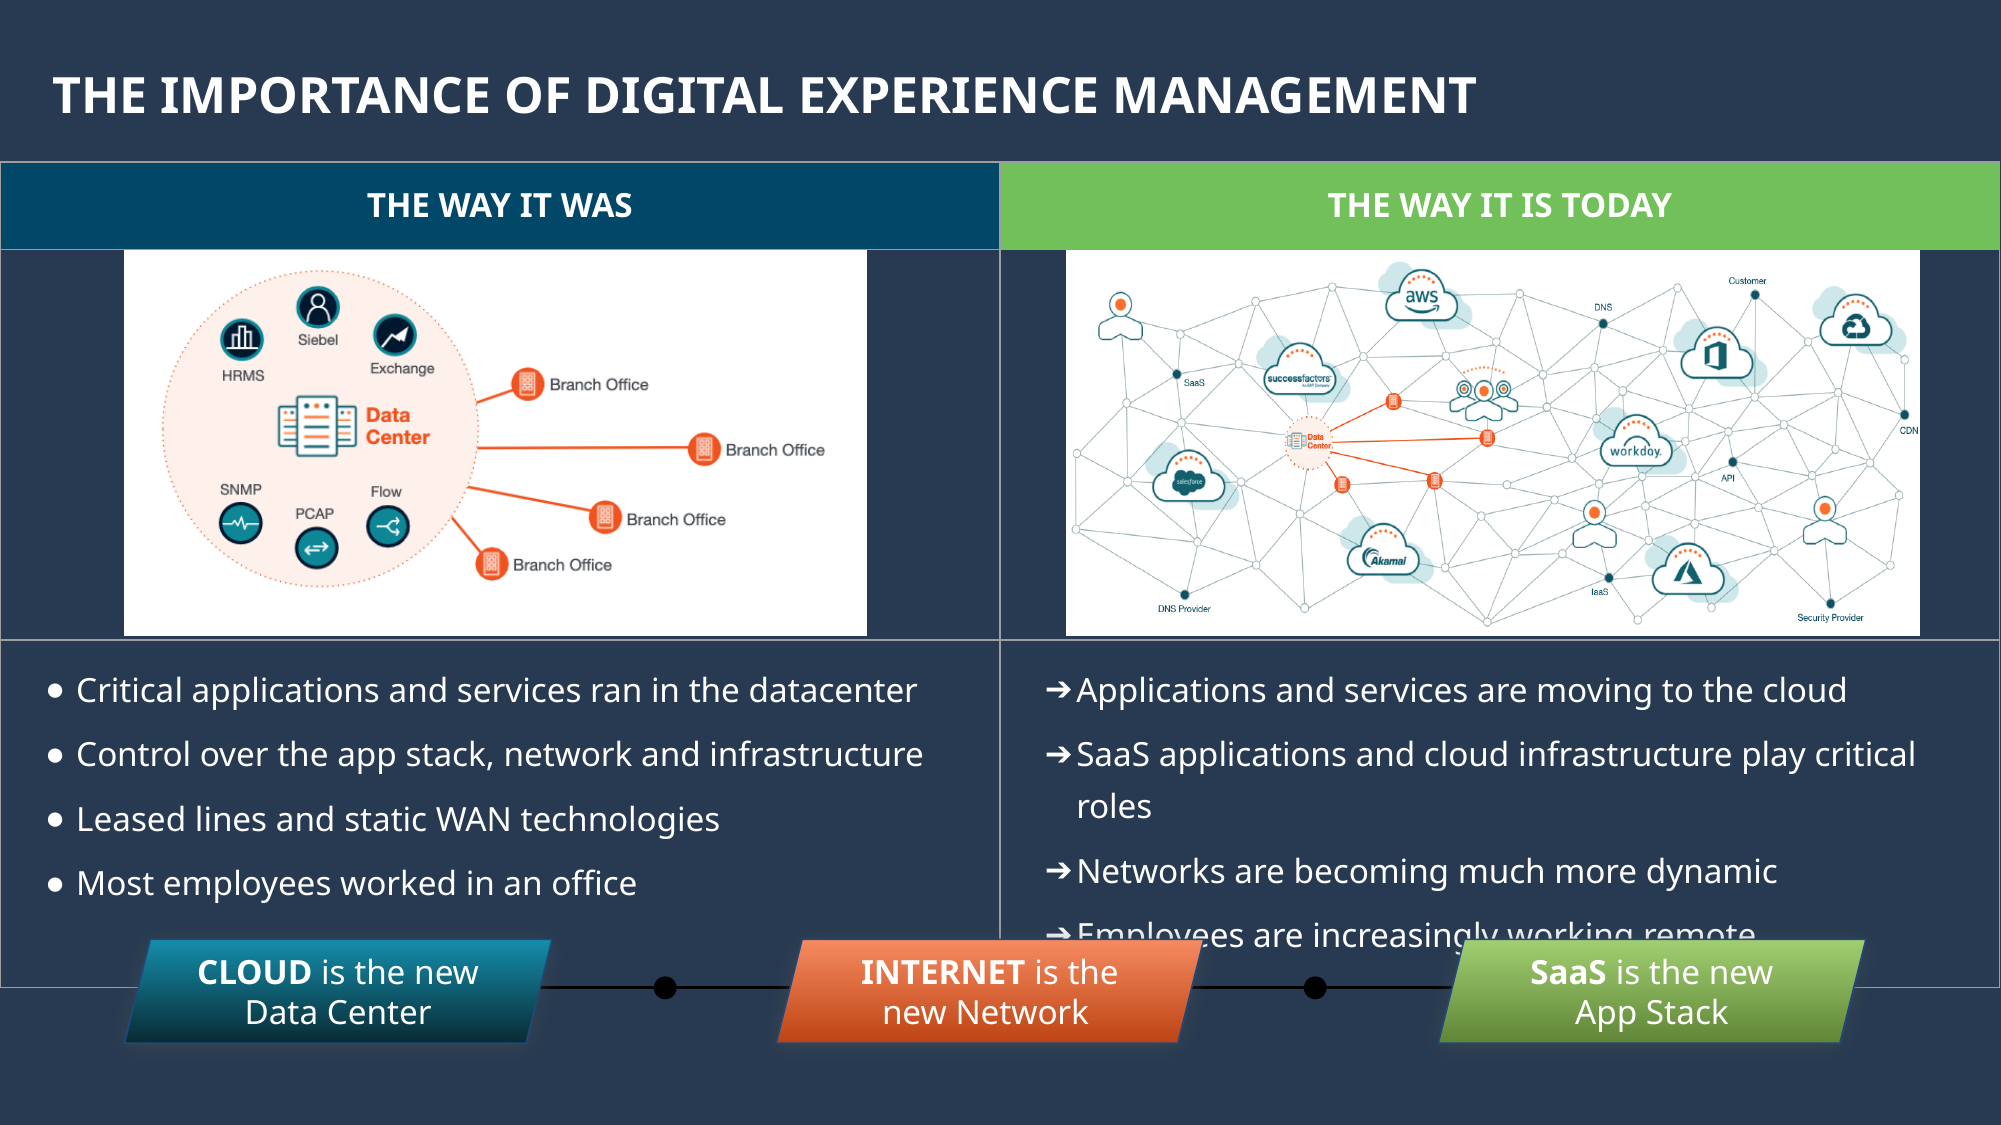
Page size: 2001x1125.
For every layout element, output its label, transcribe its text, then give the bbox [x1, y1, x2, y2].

table_cell [867, 250, 999, 639]
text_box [124, 939, 1867, 1044]
table_cell [1, 250, 123, 639]
picture [1066, 250, 1920, 637]
table_header THE WAY IT WAS [1, 163, 999, 249]
picture [124, 250, 867, 637]
text_box The Importance of Digital Experience Management [52, 55, 1944, 131]
table_cell [1001, 250, 1065, 639]
table_header THE WAY IT IS TODAY [1001, 163, 1999, 249]
table_cell Applications and services are moving to the cloud SaaS applications and cloud infrastructure play critical roles Networks are becoming much more dynamic Employees are increasingly working remote [1001, 641, 1999, 987]
table_cell Critical applications and services ran in the datacenter Control over the app stack, network and infrastructure Leased lines and static WAN technologies Most employees worked in an office [1, 641, 999, 987]
table_cell [1920, 250, 1999, 639]
